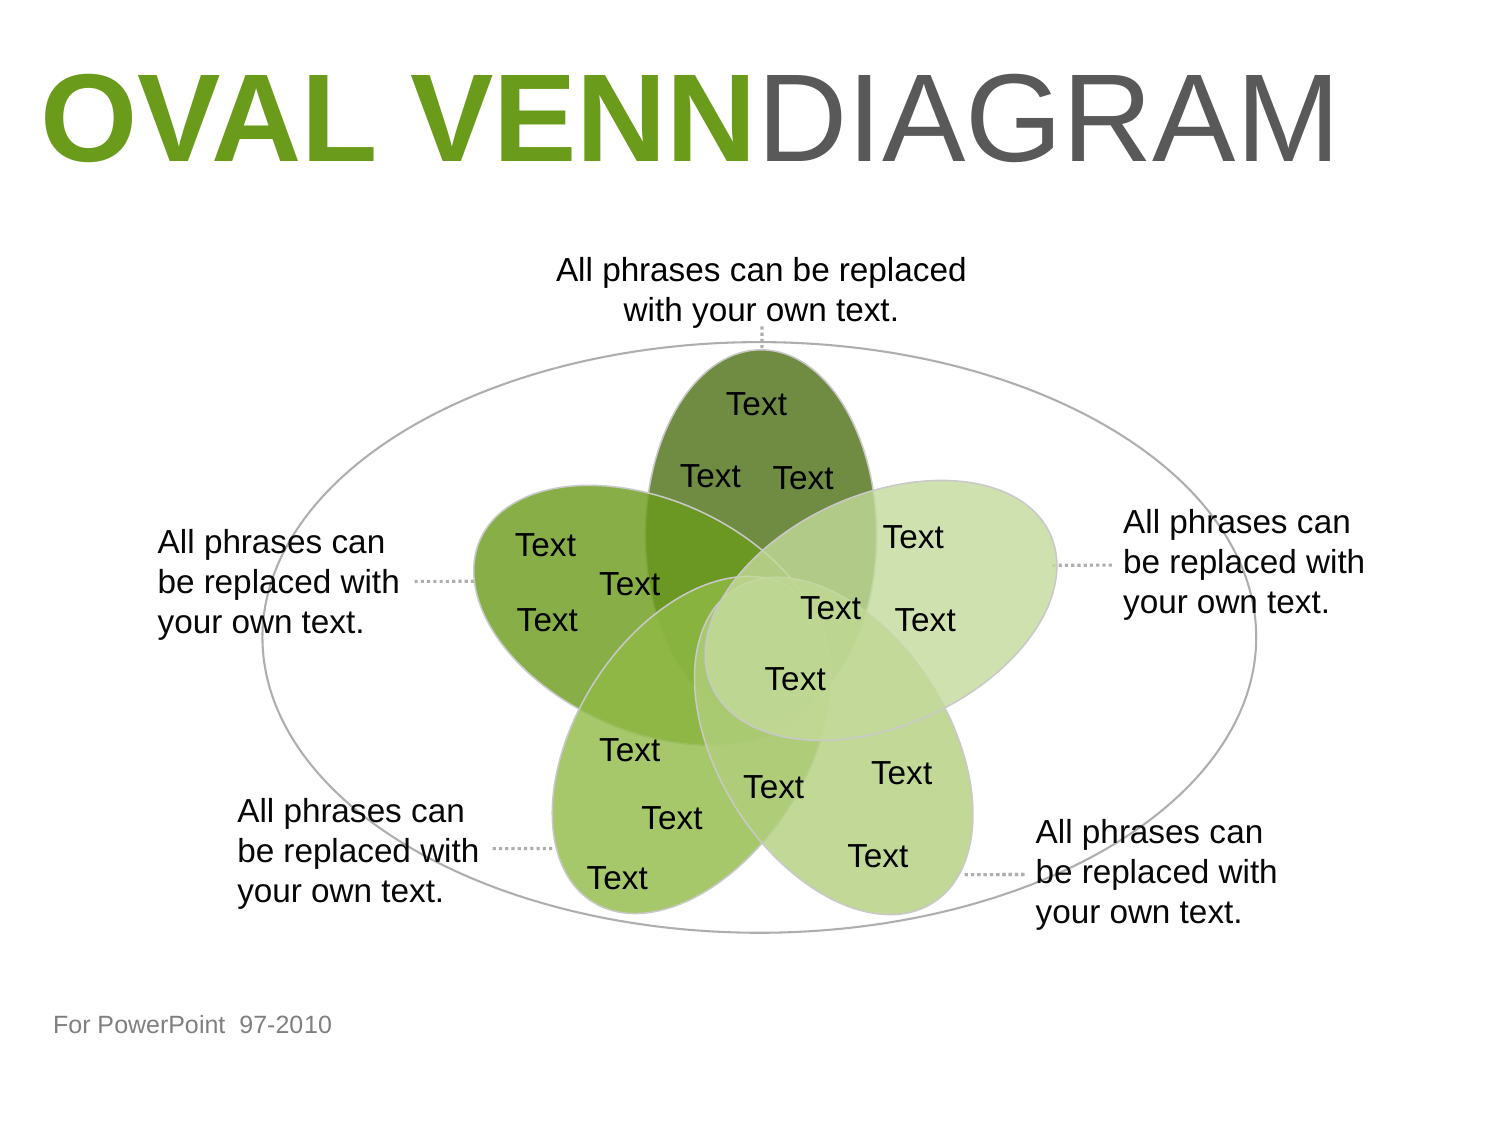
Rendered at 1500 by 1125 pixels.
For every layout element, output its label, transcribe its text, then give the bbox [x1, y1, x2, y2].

text_box All phrases can be replaced with your own text. [1123, 500, 1389, 621]
text_box OVAL VENNDIAGRAM [25, 28, 1500, 194]
text_box For PowerPoint 97-2010 [53, 1008, 435, 1039]
text_box [1071, 407, 1257, 810]
text_box [262, 402, 458, 789]
text_box All phrases can be replaced with your own text. [538, 248, 985, 328]
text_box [463, 349, 1067, 932]
text_box All phrases can be replaced with your own text. [1071, 810, 1301, 930]
text_box All phrases can be replaced with your own text. [157, 520, 423, 641]
text_box [660, 342, 858, 348]
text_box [511, 381, 959, 897]
text_box All phrases can be replaced with your own text. [237, 789, 458, 910]
